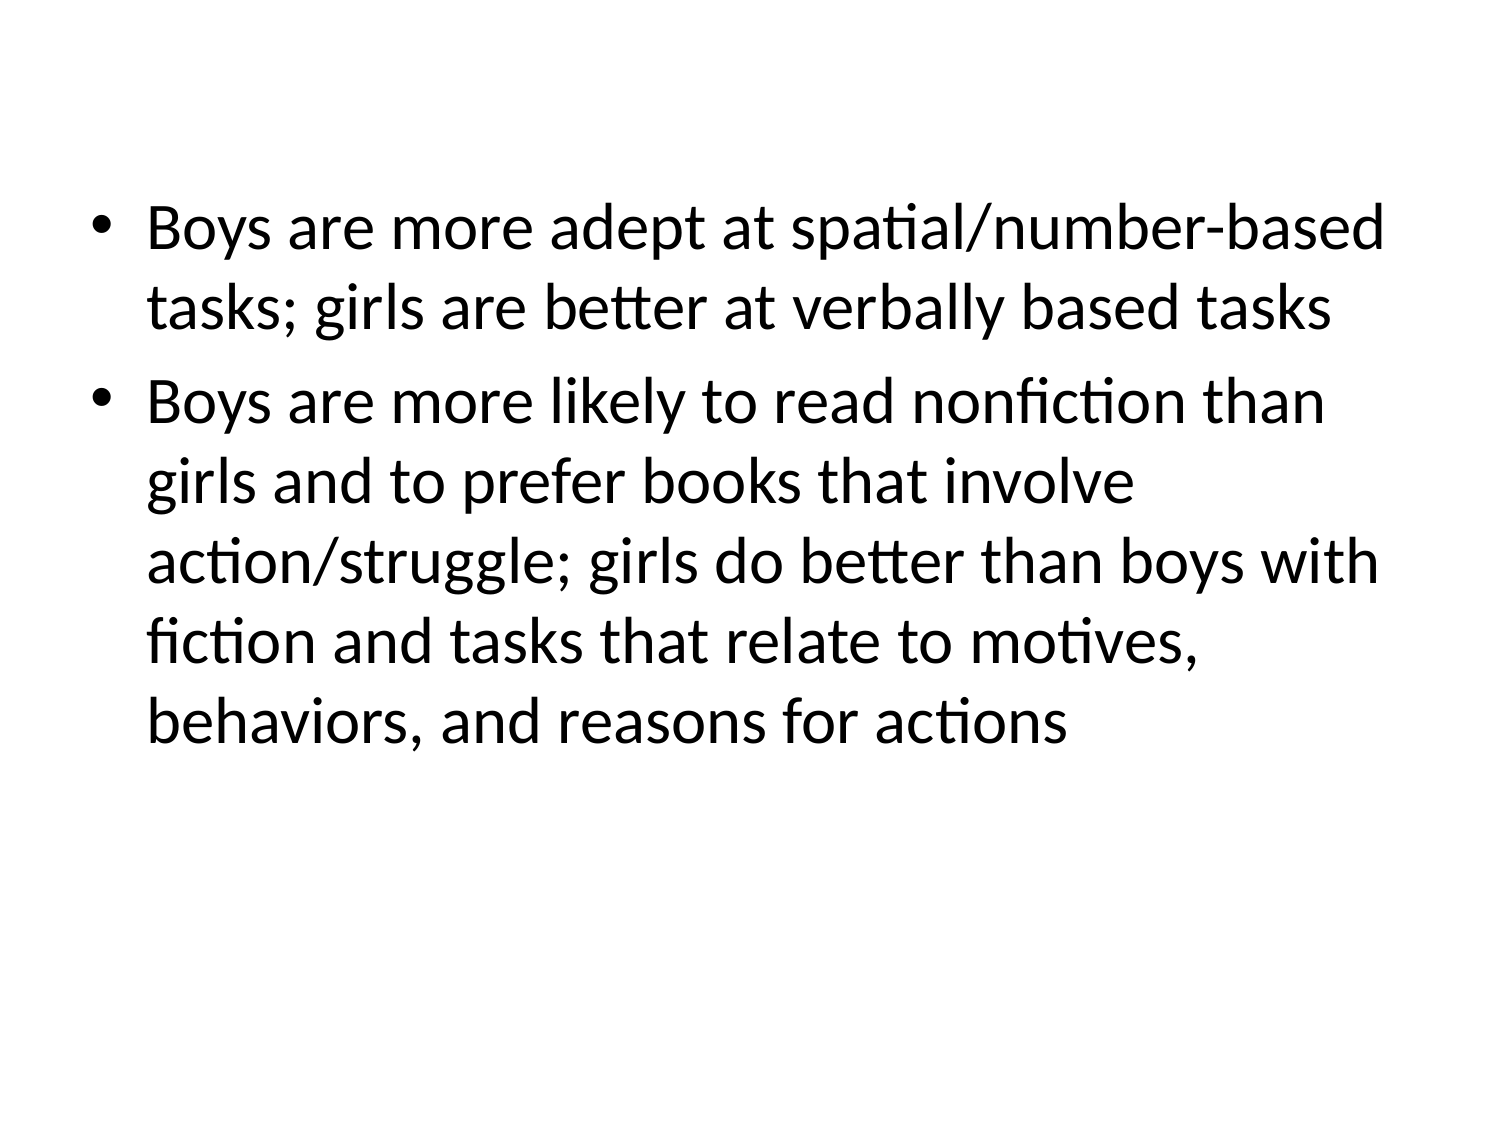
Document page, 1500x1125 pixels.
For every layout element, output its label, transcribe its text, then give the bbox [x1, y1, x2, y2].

list Boys are more adept at spatial/number-based tasks; girls are better at verbally based tasks Boys are more likely to read nonfiction than girls and to prefer books that involve action/struggle; girls do better than boys with fiction and tasks that relate to motives, behaviors, and reasons for actions [75, 175, 1425, 1005]
